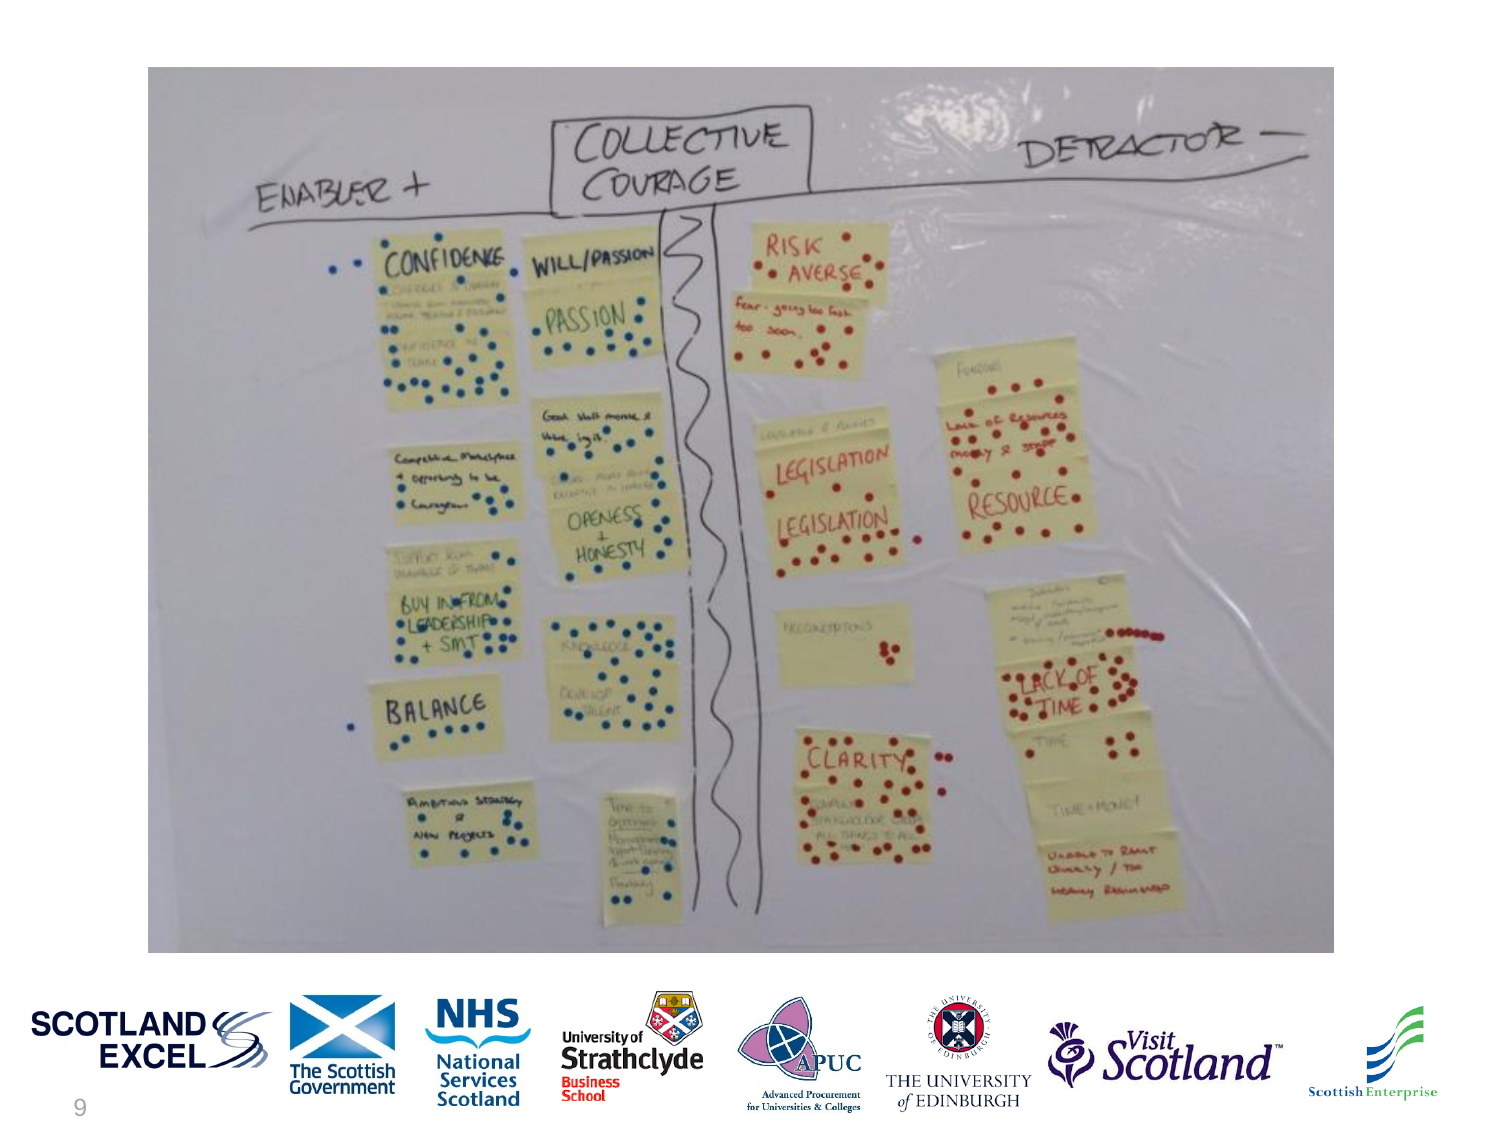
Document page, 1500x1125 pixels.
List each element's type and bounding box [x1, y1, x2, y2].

picture [12, 992, 396, 1094]
picture [424, 996, 531, 1106]
picture [880, 993, 1483, 1113]
picture [147, 66, 1334, 953]
picture [561, 991, 703, 1101]
picture [733, 993, 867, 1118]
